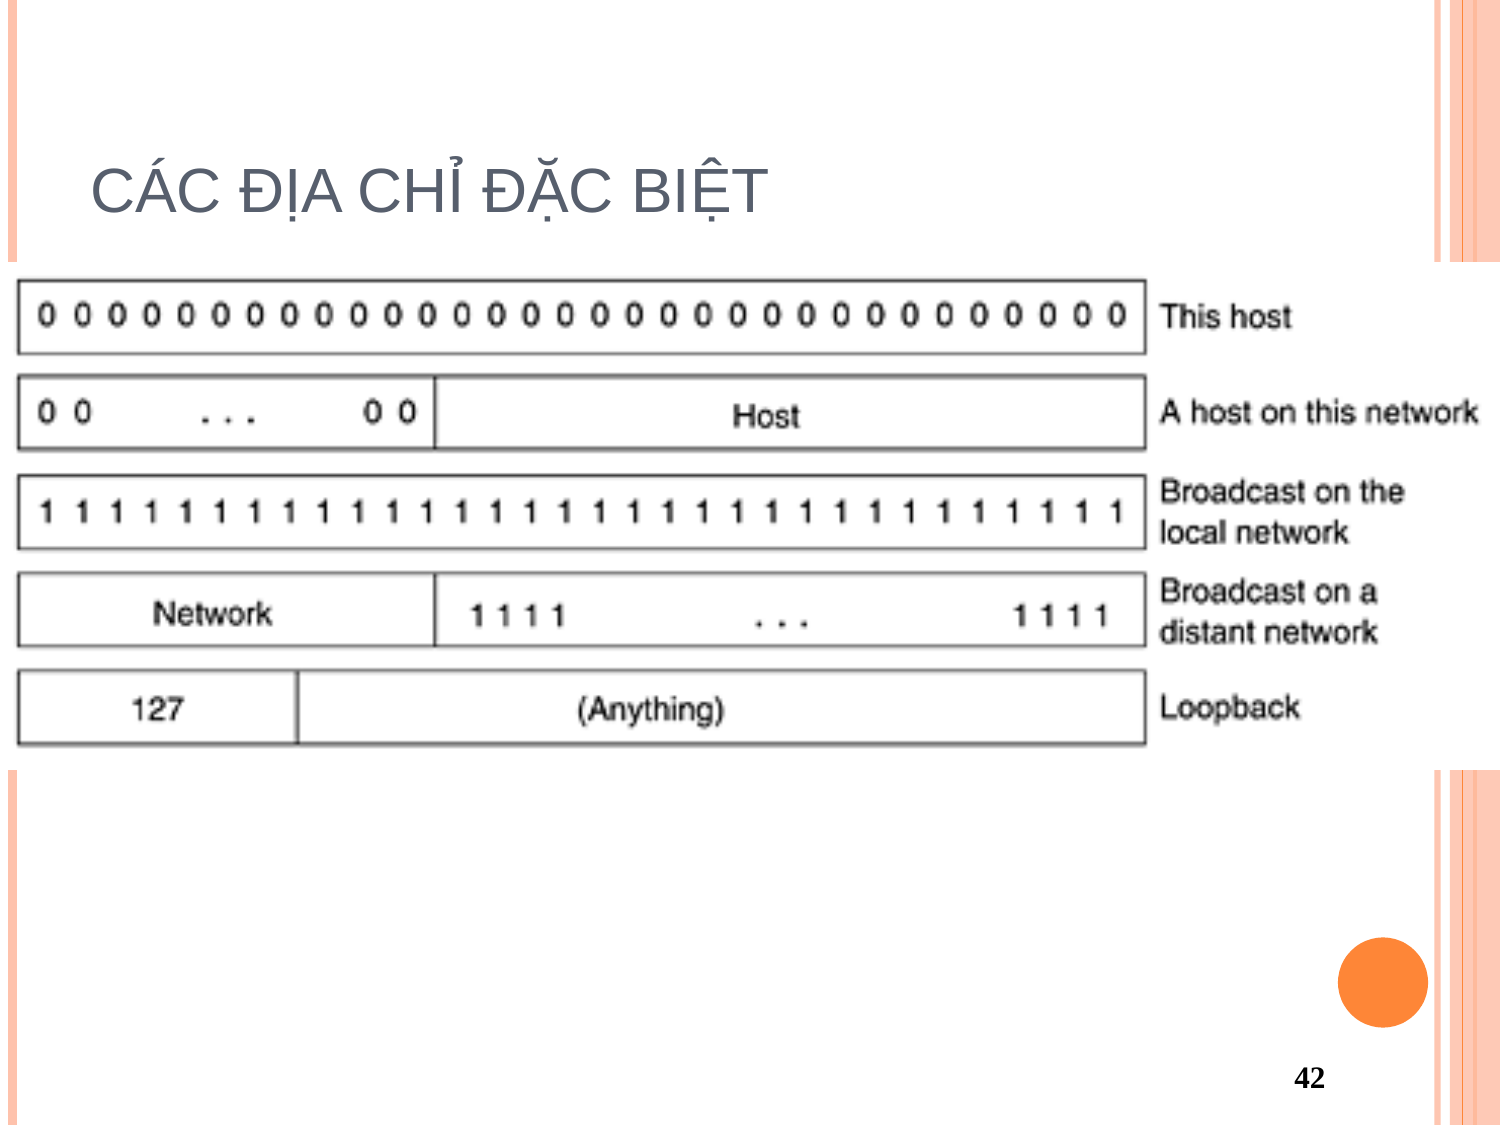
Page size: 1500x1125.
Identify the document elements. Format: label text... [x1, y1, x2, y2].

slide_number ‹#› [1149, 1051, 1463, 1102]
picture [0, 262, 1500, 770]
title Các địa chỉ đặc biệt [75, 45, 1300, 233]
